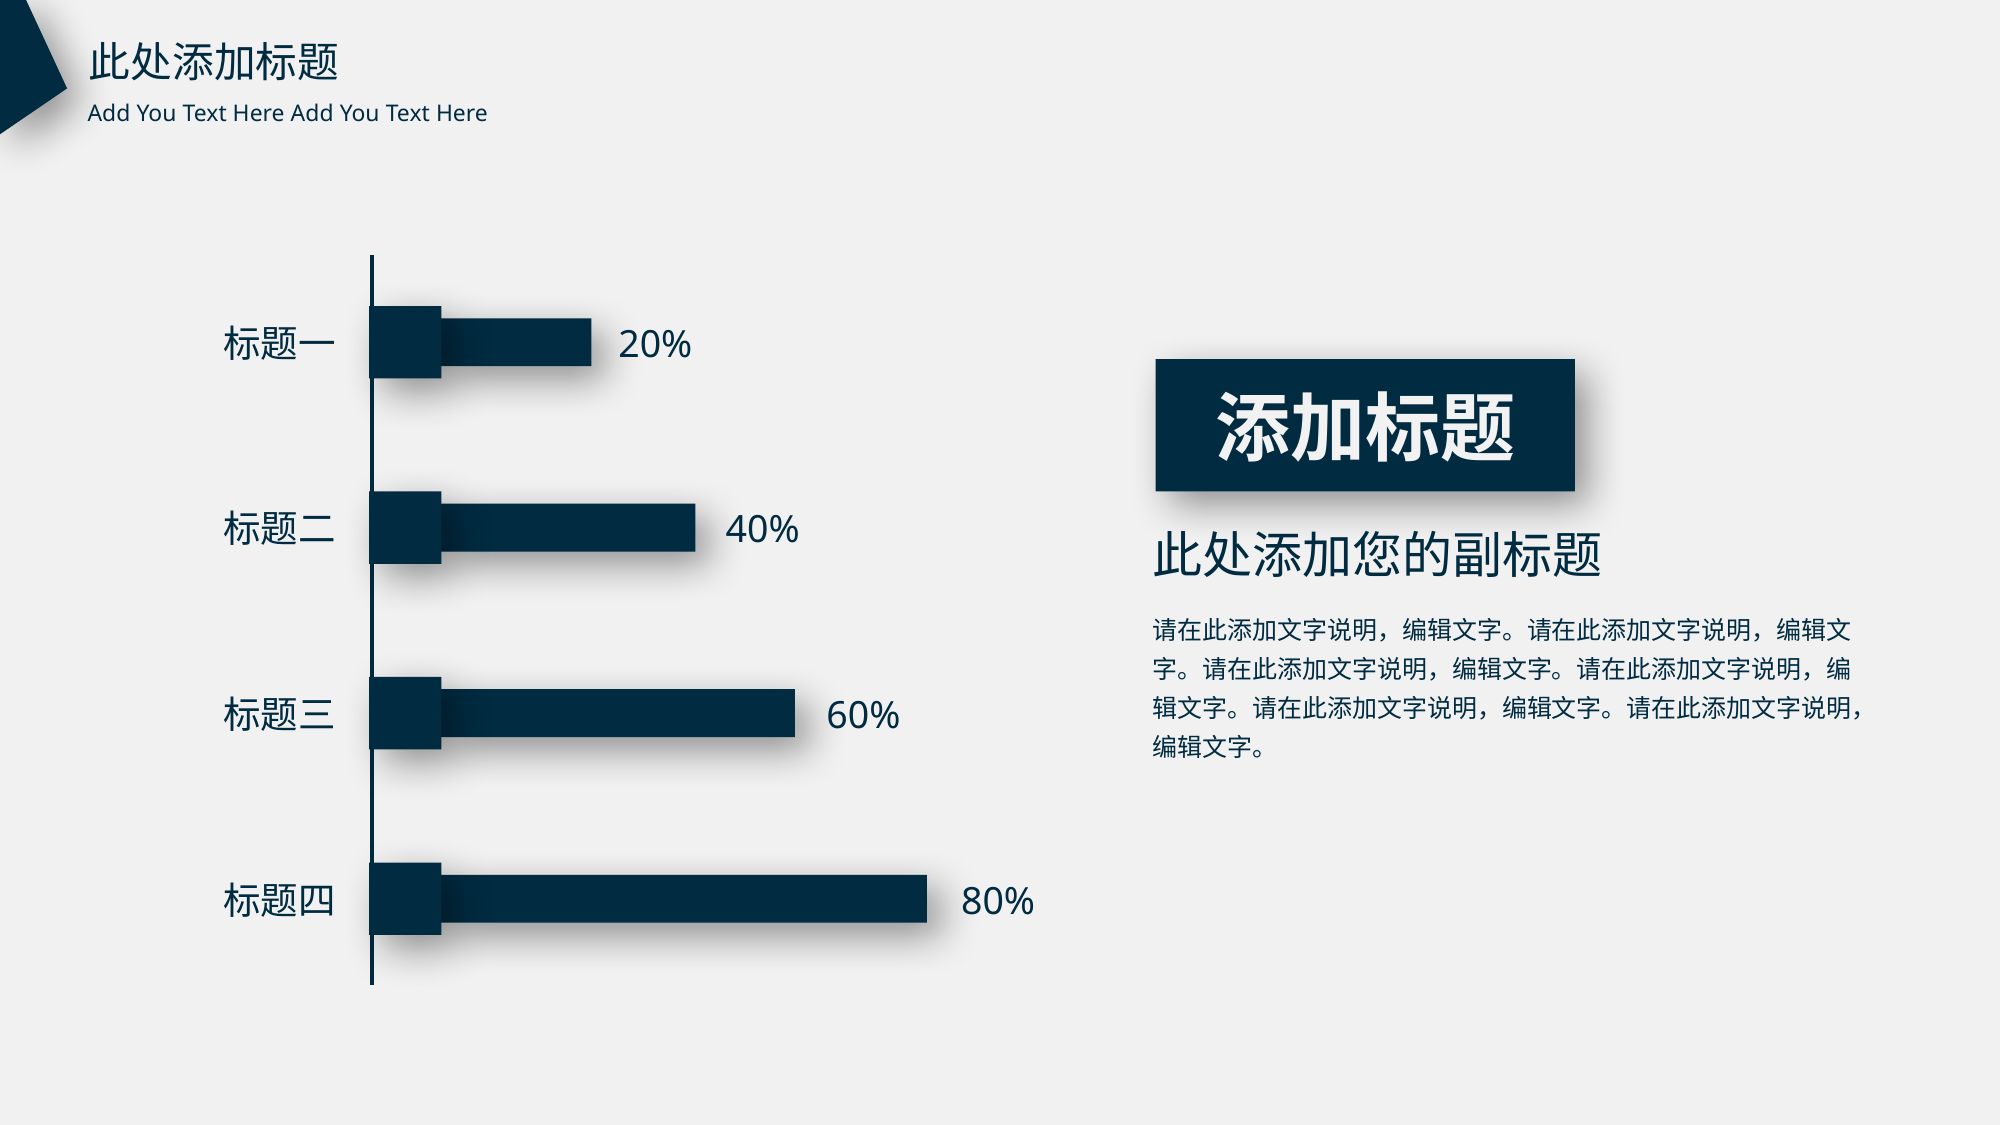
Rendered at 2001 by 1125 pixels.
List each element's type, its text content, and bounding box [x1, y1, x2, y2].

text_box 标题一 [191, 289, 368, 396]
text_box [372, 491, 442, 564]
text_box [475, 318, 592, 367]
text_box 80% [960, 863, 1101, 936]
text_box 此处添加您的副标题 [1137, 516, 1673, 592]
text_box [0, 0, 68, 135]
text_box [372, 676, 442, 750]
text_box Add You Text Here Add You Text Here [82, 83, 532, 134]
text_box [475, 503, 696, 552]
text_box 标题四 [191, 846, 368, 953]
text_box 40% [725, 491, 865, 564]
text_box 60% [826, 677, 966, 750]
text_box [475, 874, 927, 923]
text_box [476, 689, 795, 738]
text_box 20% [618, 306, 758, 379]
text_box [372, 862, 442, 935]
text_box [372, 306, 442, 379]
text_box 此处添加标题 [77, 28, 355, 83]
text_box 添加标题 [1155, 359, 1575, 492]
text_box 标题三 [191, 660, 368, 767]
text_box 请在此添加文字说明，编辑文字。请在此添加文字说明，编辑文字。请在此添加文字说明，编辑文字。请在此添加文字说明，编辑文字。请在此添加文字说明，编辑文字。请在此添加文字说明，编辑文字。 [1137, 598, 1877, 769]
text_box 标题二 [191, 474, 368, 581]
